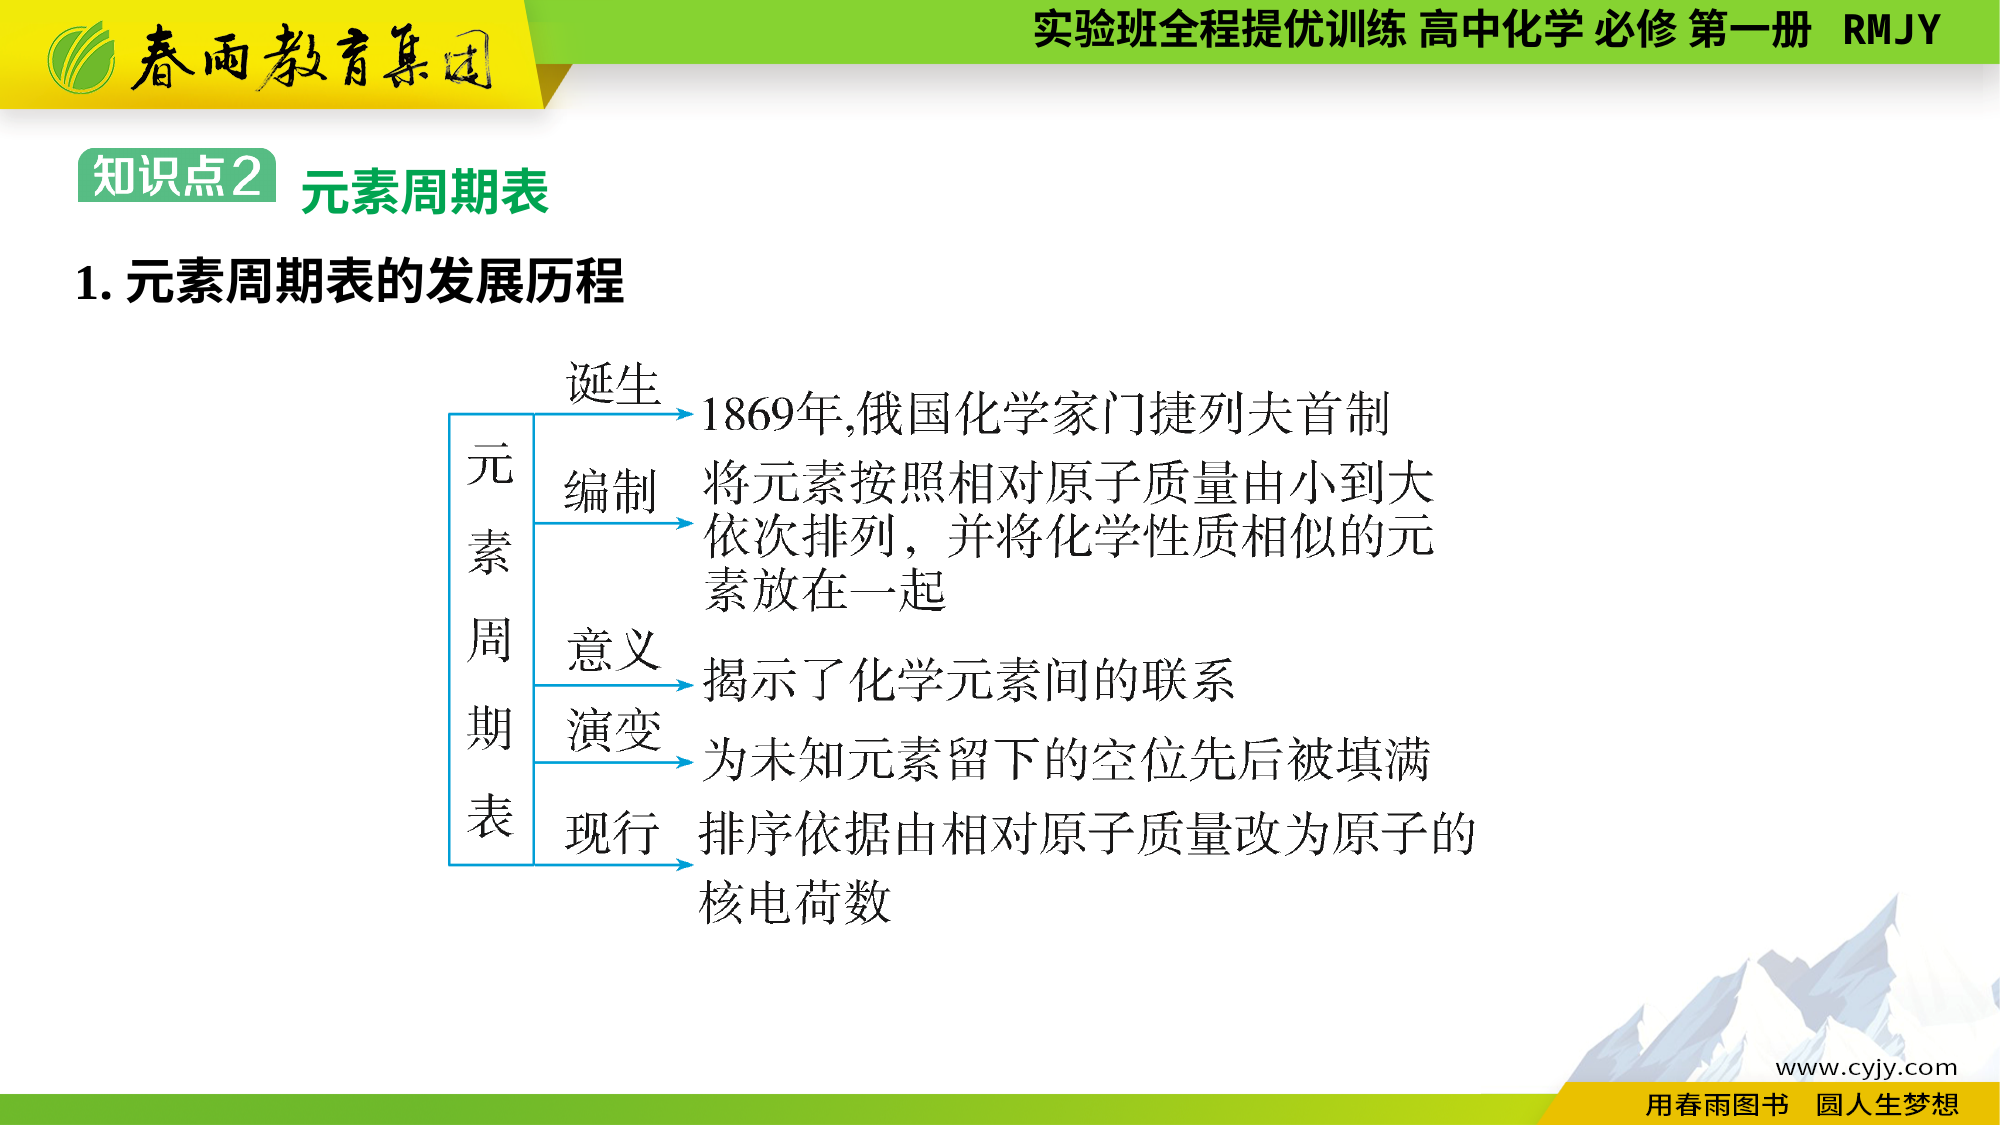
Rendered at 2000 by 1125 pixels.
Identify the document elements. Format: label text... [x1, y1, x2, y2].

picture [0, 0, 2000, 1125]
list 元素周期表 1.元素周期表的发展历程 [59, 122, 1944, 400]
